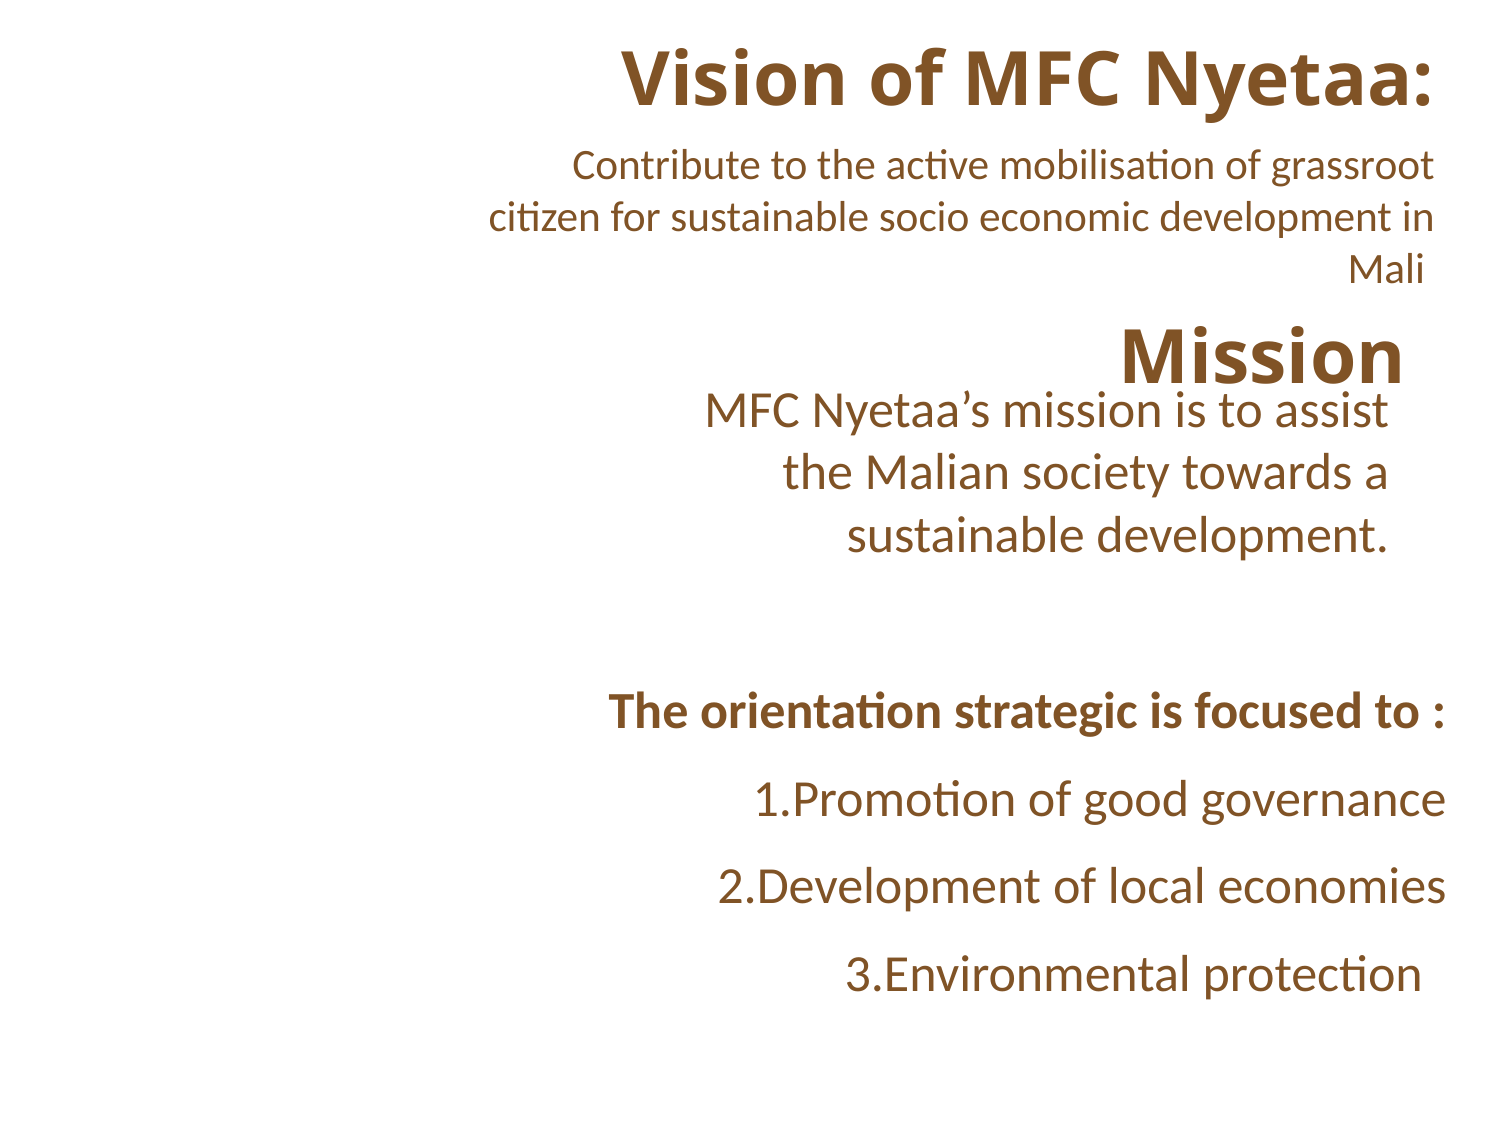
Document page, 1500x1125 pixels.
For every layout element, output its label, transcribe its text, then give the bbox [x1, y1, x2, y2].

text_box Vision of MFC Nyetaa: [509, 23, 1450, 128]
list Contribute to the active mobilisation of grassroot citizen for sustainable socio economic development in Mali [443, 129, 1450, 302]
text_box MFC Nyetaa’s mission is to assist the Malian society towards a sustainable development. [622, 407, 1405, 633]
text_box The orientation strategic is focused to : Promotion of good governance Development of local economies Environmental protection [526, 669, 1462, 1010]
text_box Mission [499, 301, 1441, 407]
